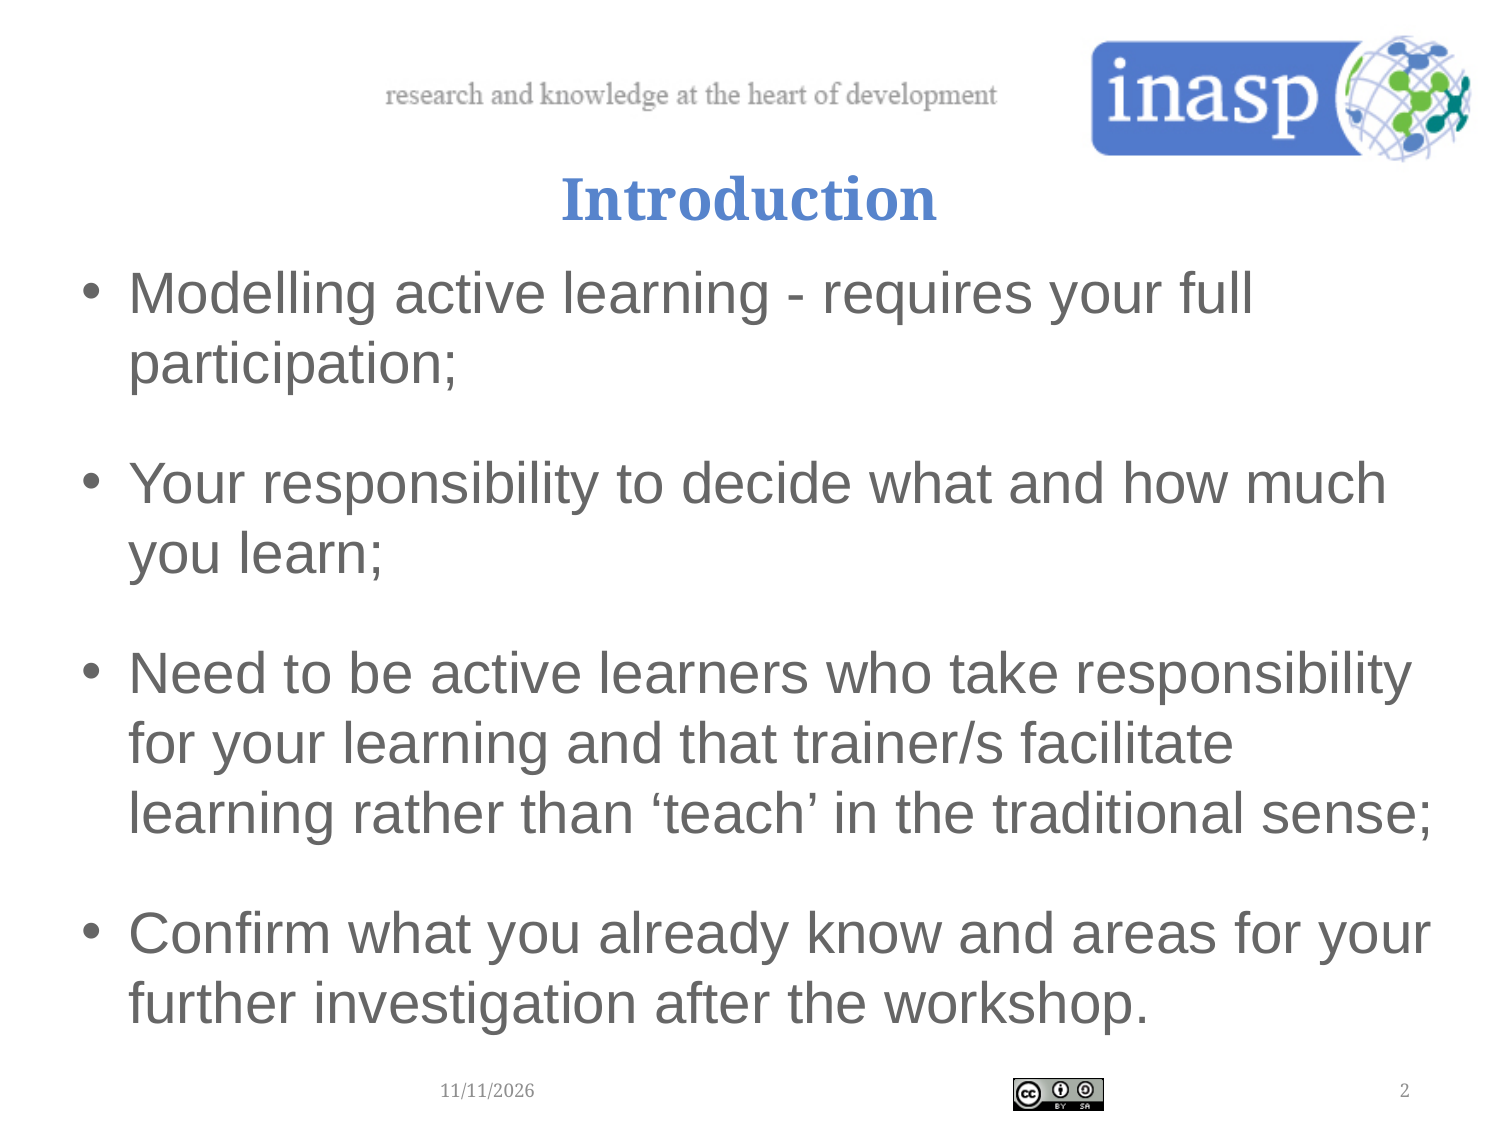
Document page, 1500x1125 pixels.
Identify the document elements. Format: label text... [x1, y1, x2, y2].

text_box Modelling active learning - requires your full participation; Your responsibility to decide what and how much you learn; Need to be active learners who take responsibility for your learning and that trainer/s facilitate learning rather than ‘teach’ in the traditional sense; Confirm what you already know and areas for your further investigation after the workshop. [66, 248, 1462, 1043]
slide_number 2 [1312, 1061, 1425, 1122]
footer [806, 1061, 1282, 1122]
picture [385, 24, 1484, 173]
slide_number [425, 1061, 775, 1122]
title Introduction [75, 155, 1425, 248]
